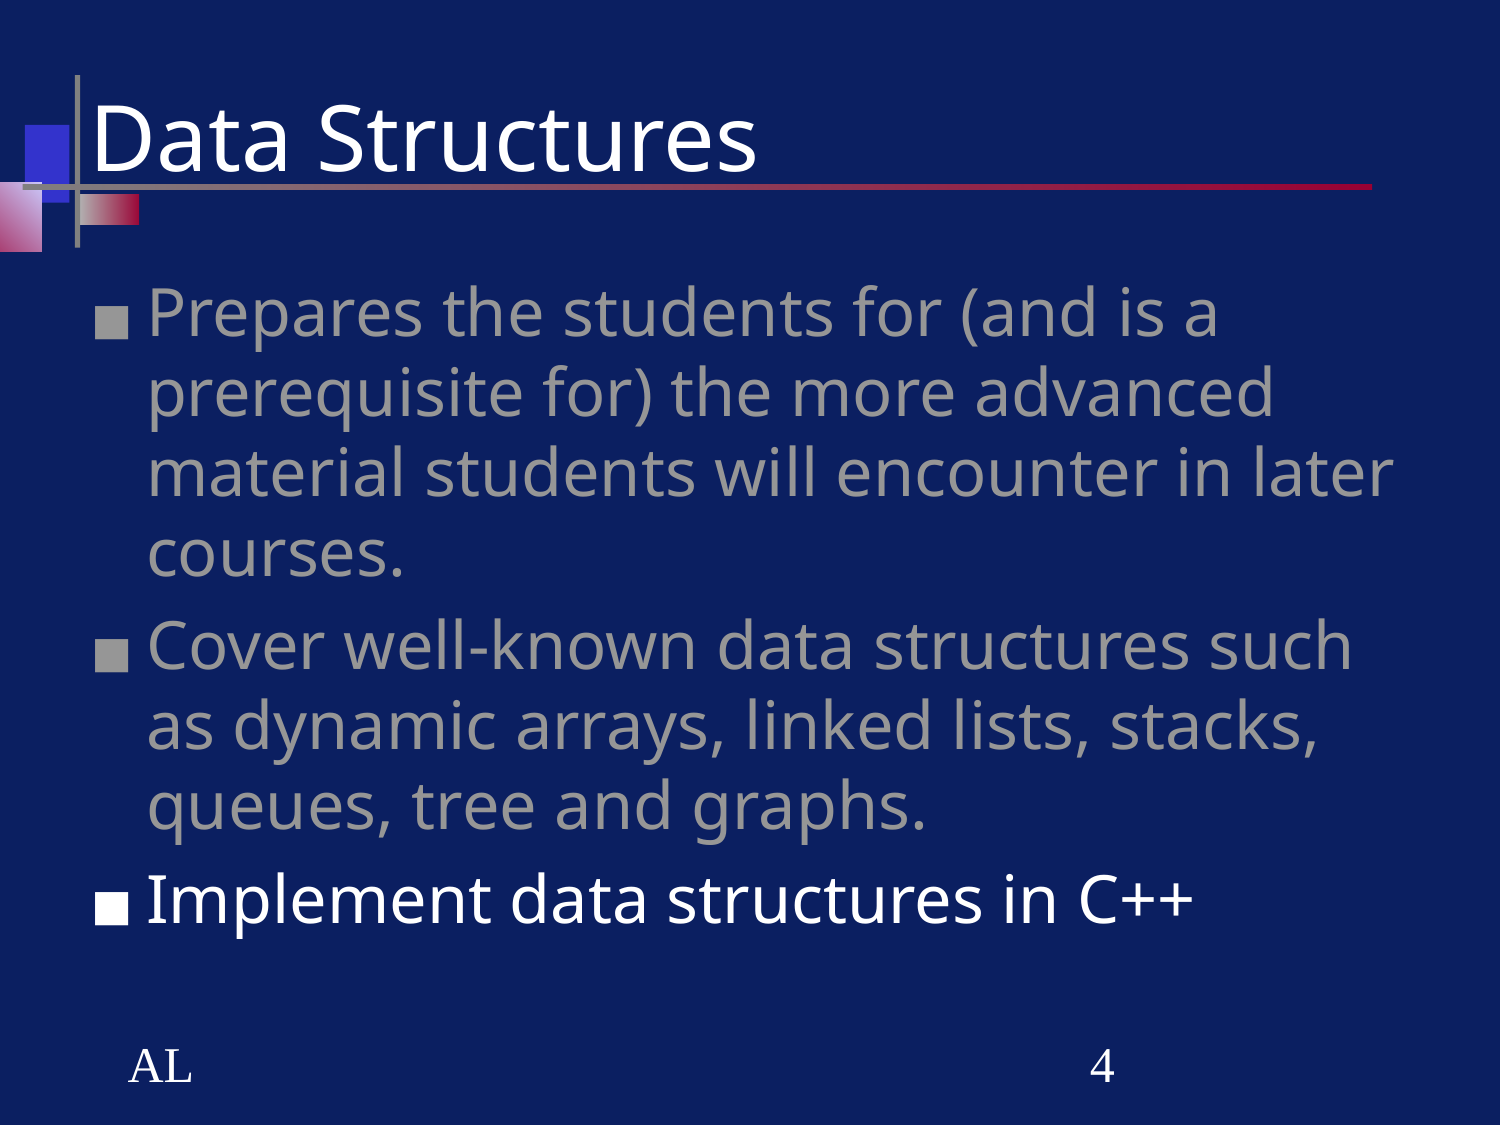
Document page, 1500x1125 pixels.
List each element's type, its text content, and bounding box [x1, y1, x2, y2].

slide_number AL [112, 1025, 425, 1100]
title Data Structures [74, 59, 1425, 210]
list Prepares the students for (and is a prerequisite for) the more advanced material students will encounter in later courses. Cover well-known data structures such as dynamic arrays, linked lists, stacks, queues, tree and graphs. Implement data structures in C++ [74, 262, 1425, 1013]
slide_number ‹#› [1074, 1025, 1388, 1100]
